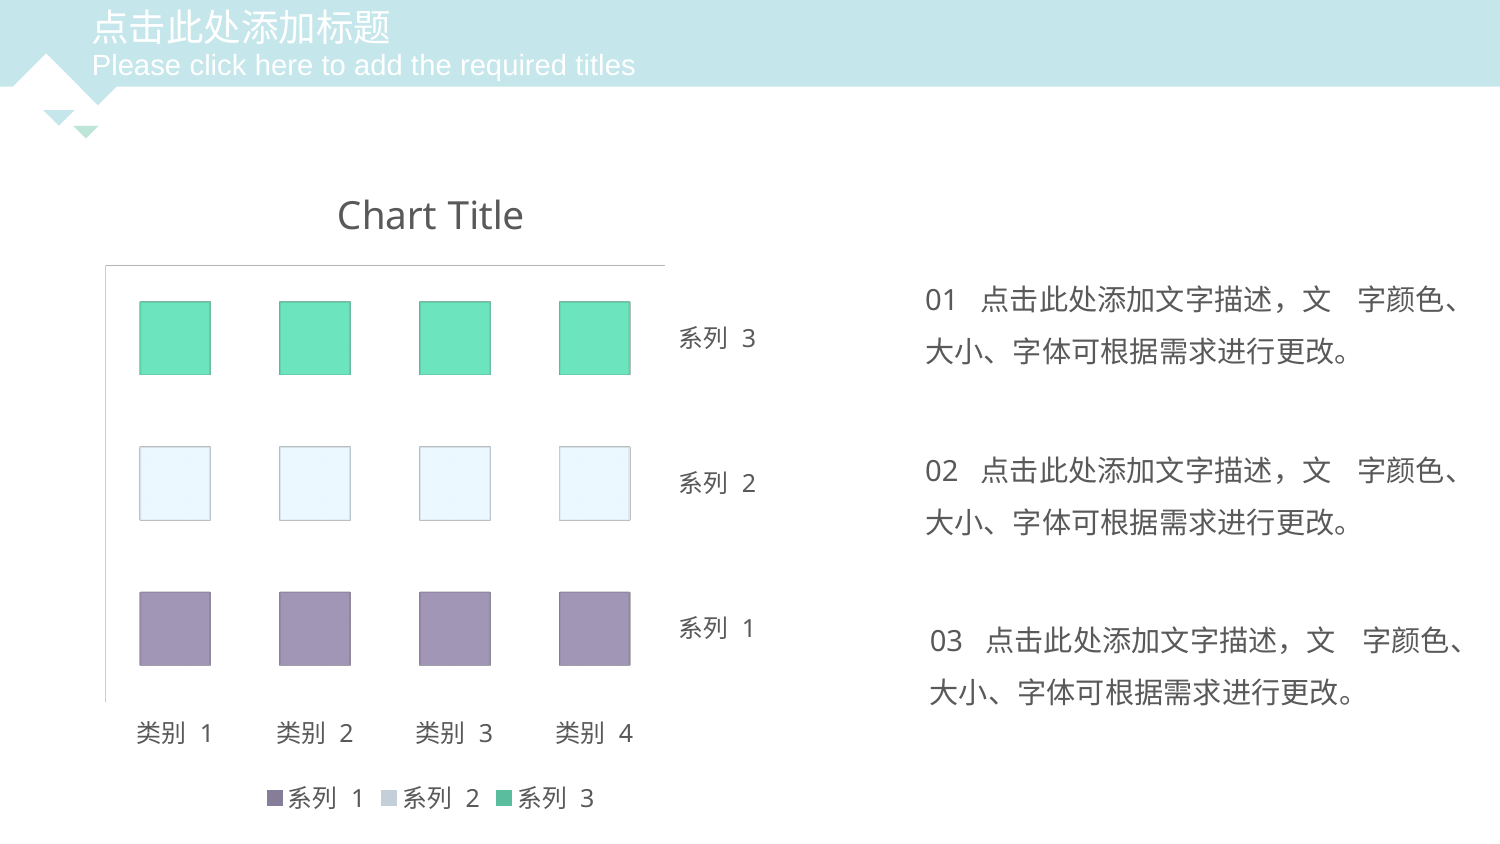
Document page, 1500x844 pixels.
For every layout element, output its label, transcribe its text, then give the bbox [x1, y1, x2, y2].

text_box 03 点击此处添加文字描述，文 字颜色、大小、字体可根据需求进行更改。 [937, 597, 1488, 718]
chart [0, 153, 931, 822]
text_box 01 点击此处添加文字描述，文 字颜色、大小、字体可根据需求进行更改。 [937, 256, 1483, 377]
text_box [76, 0, 653, 90]
text_box 02 点击此处添加文字描述，文 字颜色、大小、字体可根据需求进行更改。 [937, 426, 1483, 547]
